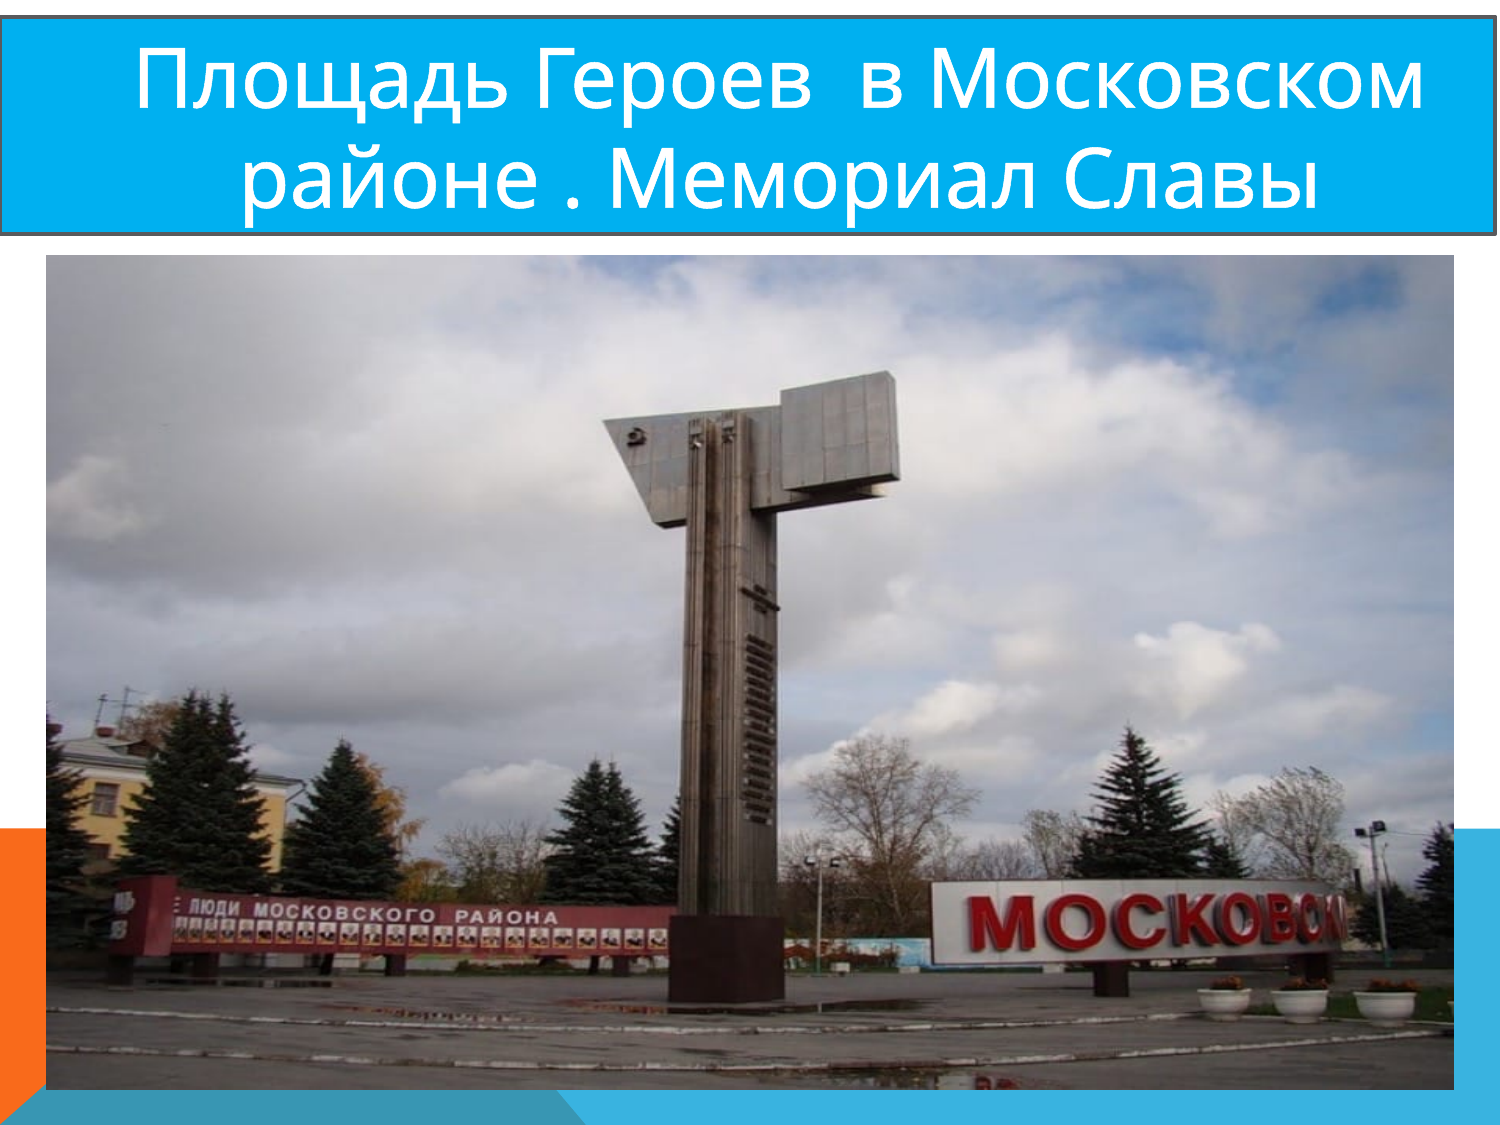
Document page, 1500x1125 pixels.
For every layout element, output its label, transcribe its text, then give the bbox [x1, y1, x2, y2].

picture [46, 255, 1454, 1090]
text_box Площадь Героев в Московском районе . Мемориал Славы [64, 16, 1496, 232]
text_box [0, 15, 1497, 236]
